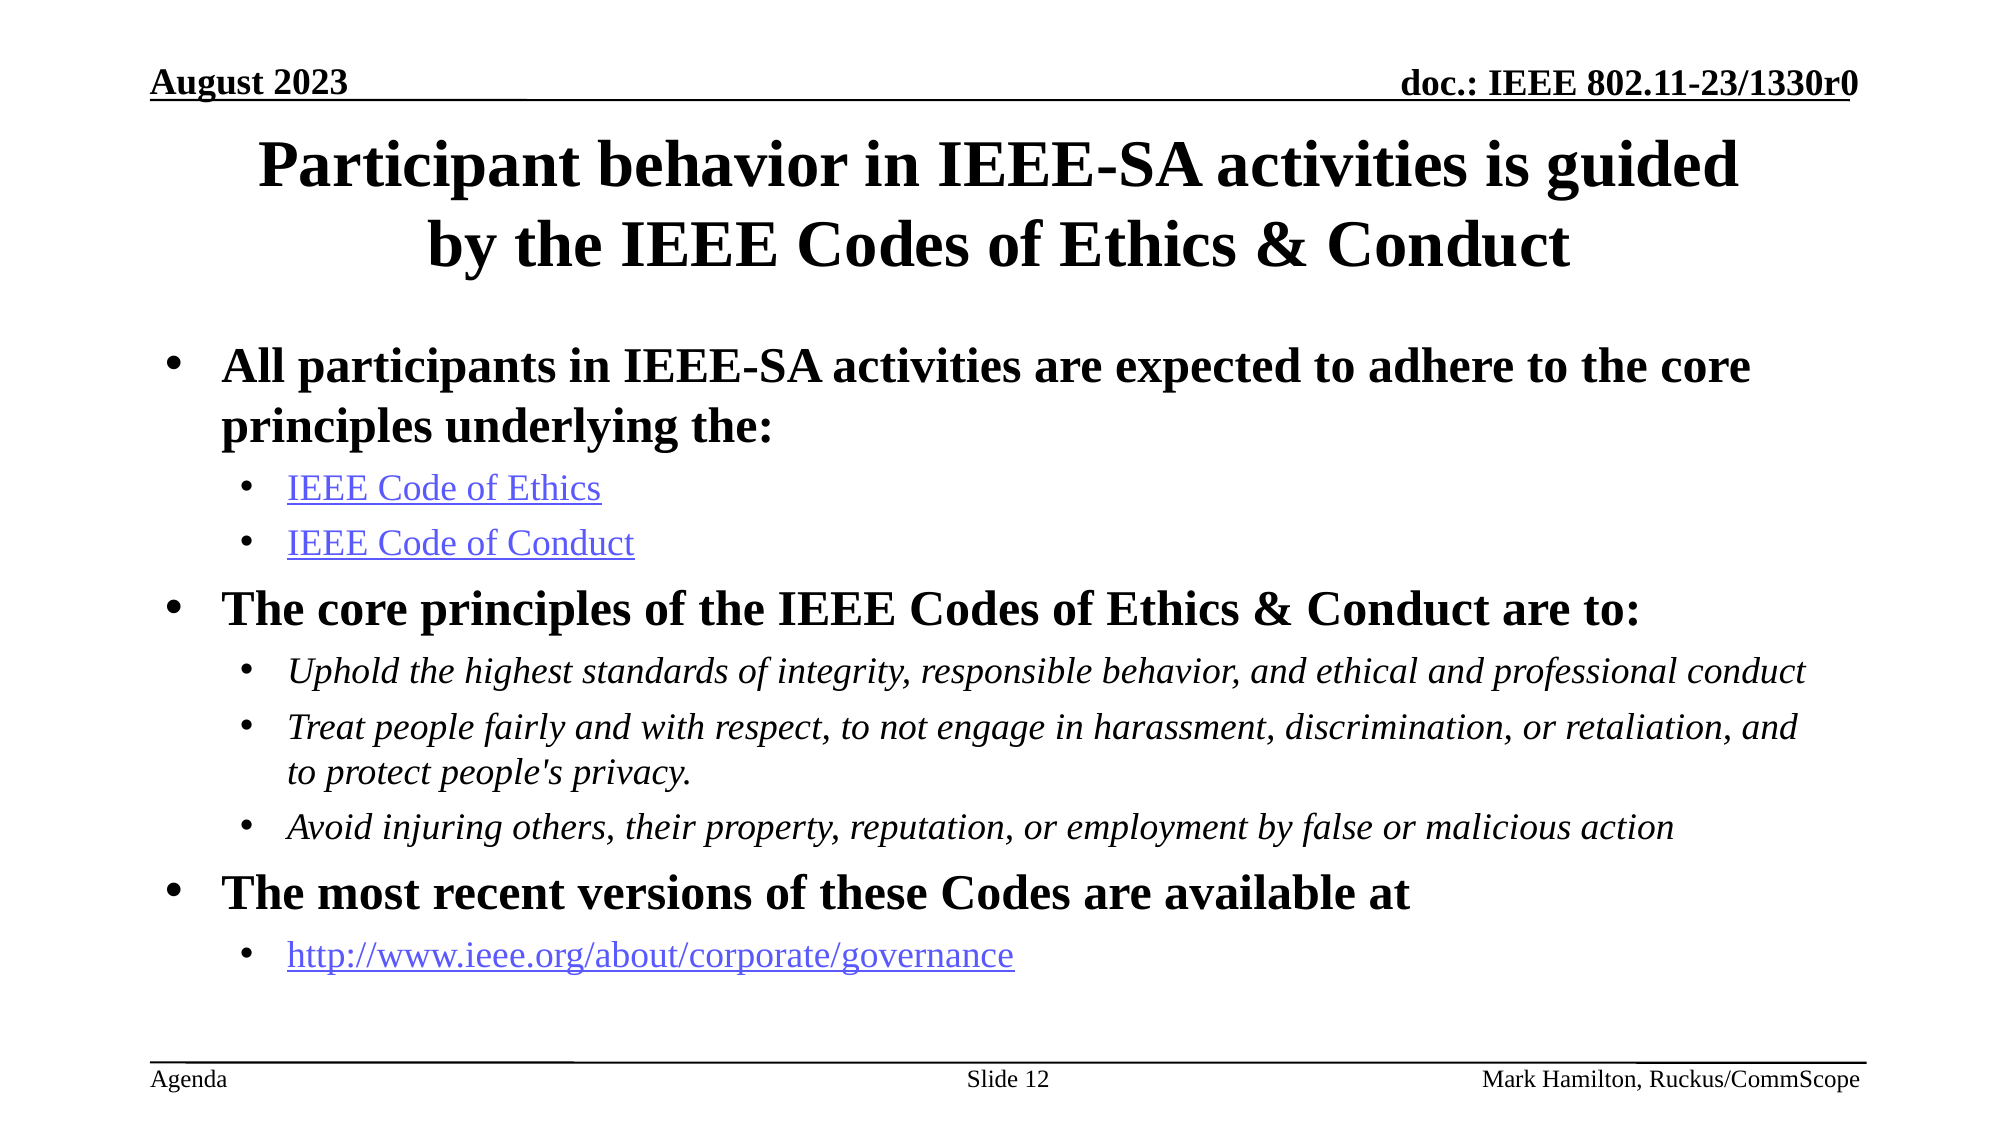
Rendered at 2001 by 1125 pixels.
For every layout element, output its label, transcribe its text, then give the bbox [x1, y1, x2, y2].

title Participant behavior in IEEE-SA activities is guided by the IEEE Codes of Ethics & Conduct [149, 112, 1850, 288]
slide_number Slide 12 [950, 1061, 1067, 1123]
list All participants in IEEE-SA activities are expected to adhere to the core principles underlying the: IEEE Code of Ethics IEEE Code of Conduct The core principles of the IEEE Codes of Ethics & Conduct are to: Uphold the highest standards of integrity, responsible behavior, and ethical and professional conduct Treat people fairly and with respect, to not engage in harassment, discrimination, or retaliation, and to protect people's privacy. Avoid injuring others, their property, reputation, or employment by false or malicious action The most recent versions of these Codes are available at http://www.ieee.org/about/corporate/governance [149, 324, 1850, 1000]
